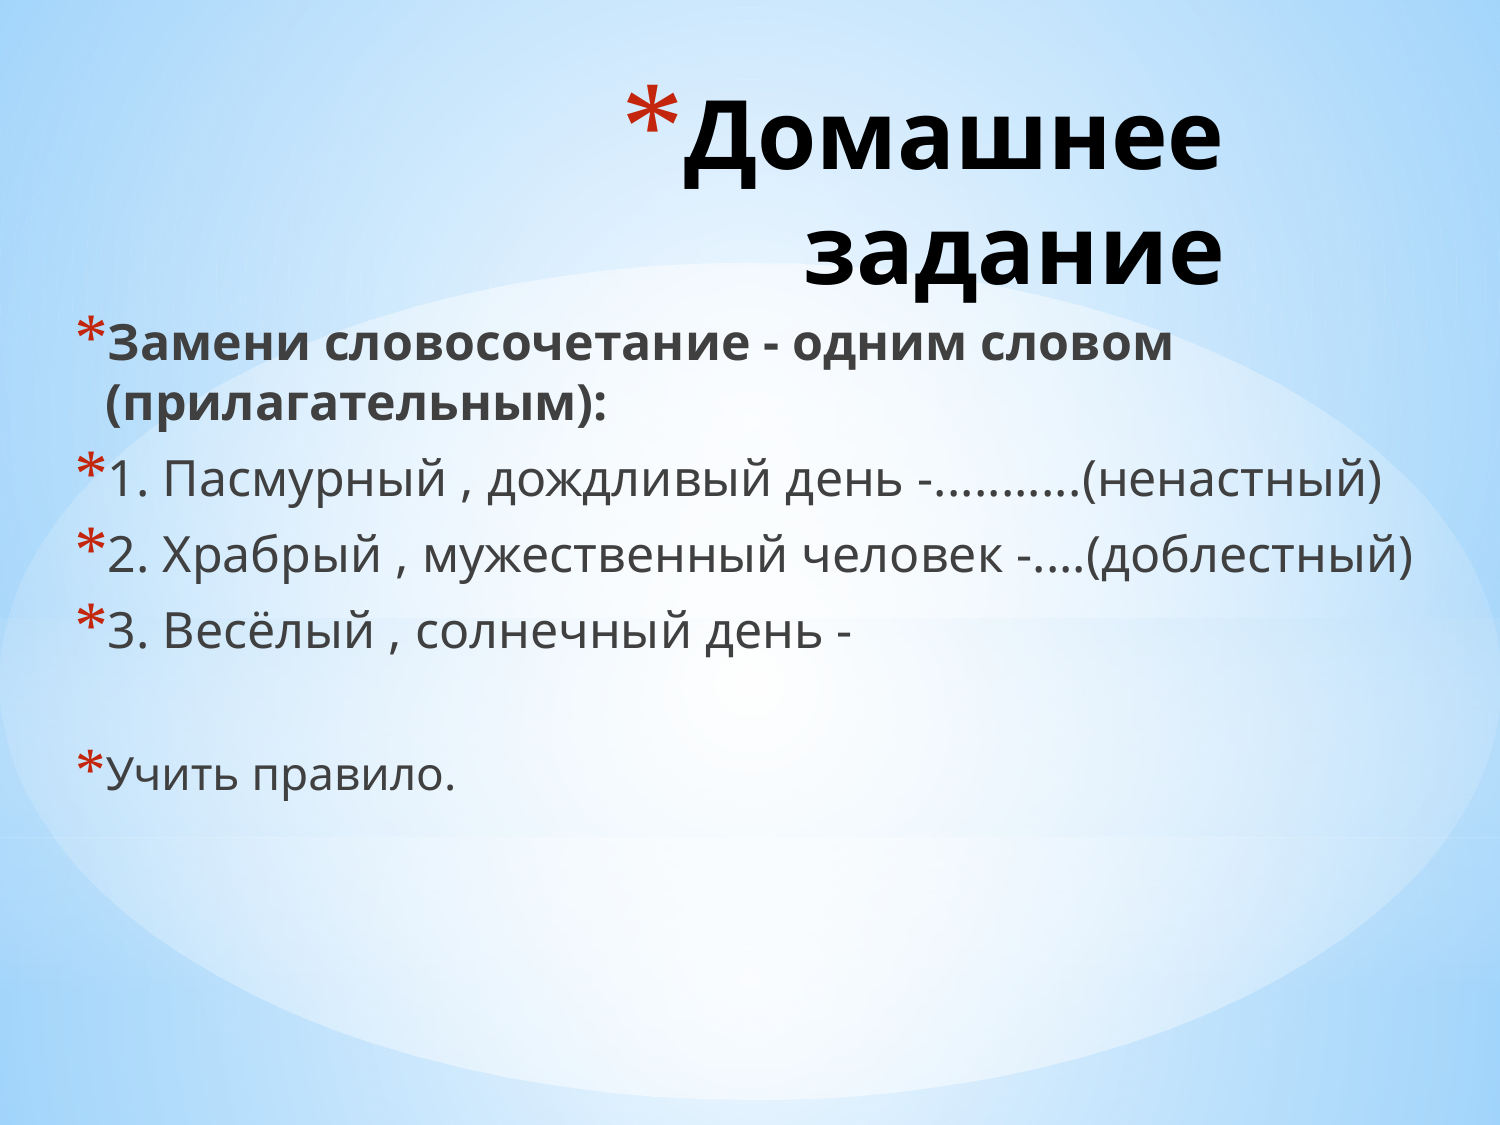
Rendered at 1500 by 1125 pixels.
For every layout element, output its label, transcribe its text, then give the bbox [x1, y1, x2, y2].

list Замени словосочетание - одним словом (прилагательным): 1. Пасмурный , дождливый день -...........(ненастный) 2. Храбрый , мужественный человек -....(доблестный) 3. Весёлый , солнечный день - Учить правило. [53, 302, 1436, 882]
title Домашнее задание [171, 66, 1240, 254]
